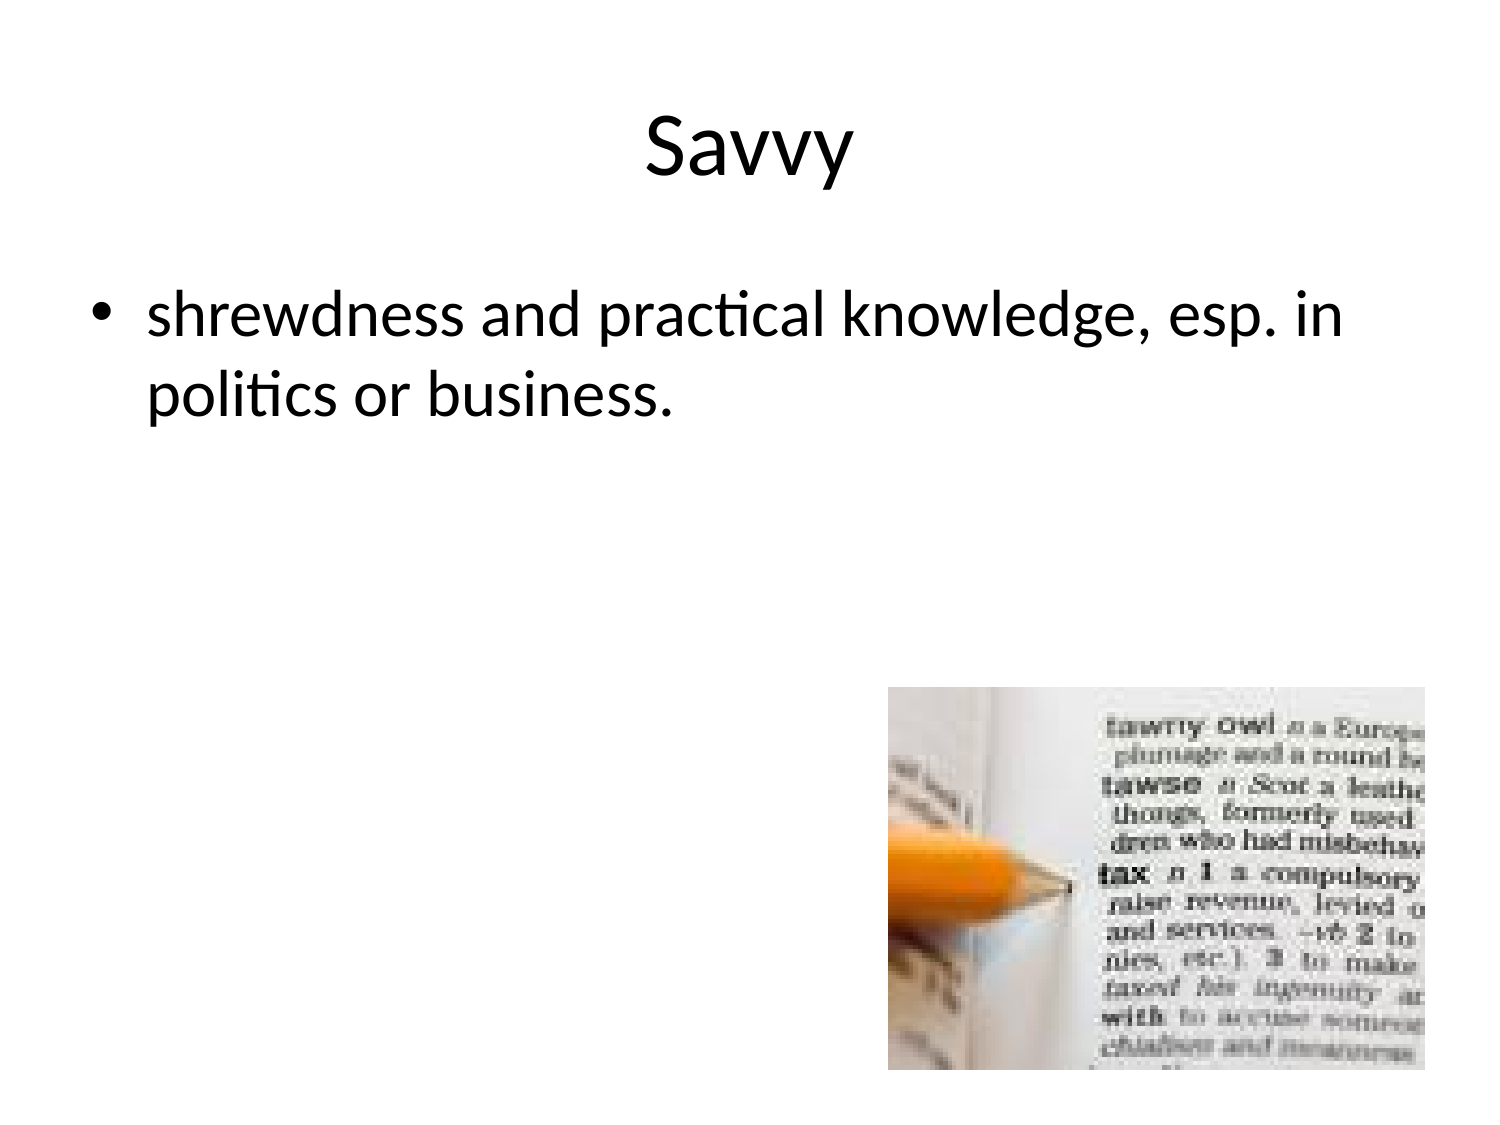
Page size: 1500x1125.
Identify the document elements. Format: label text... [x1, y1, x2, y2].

picture [887, 687, 1426, 1070]
list shrewdness and practical knowledge, esp. in politics or business. [75, 262, 1425, 1005]
title Savvy [75, 45, 1425, 233]
